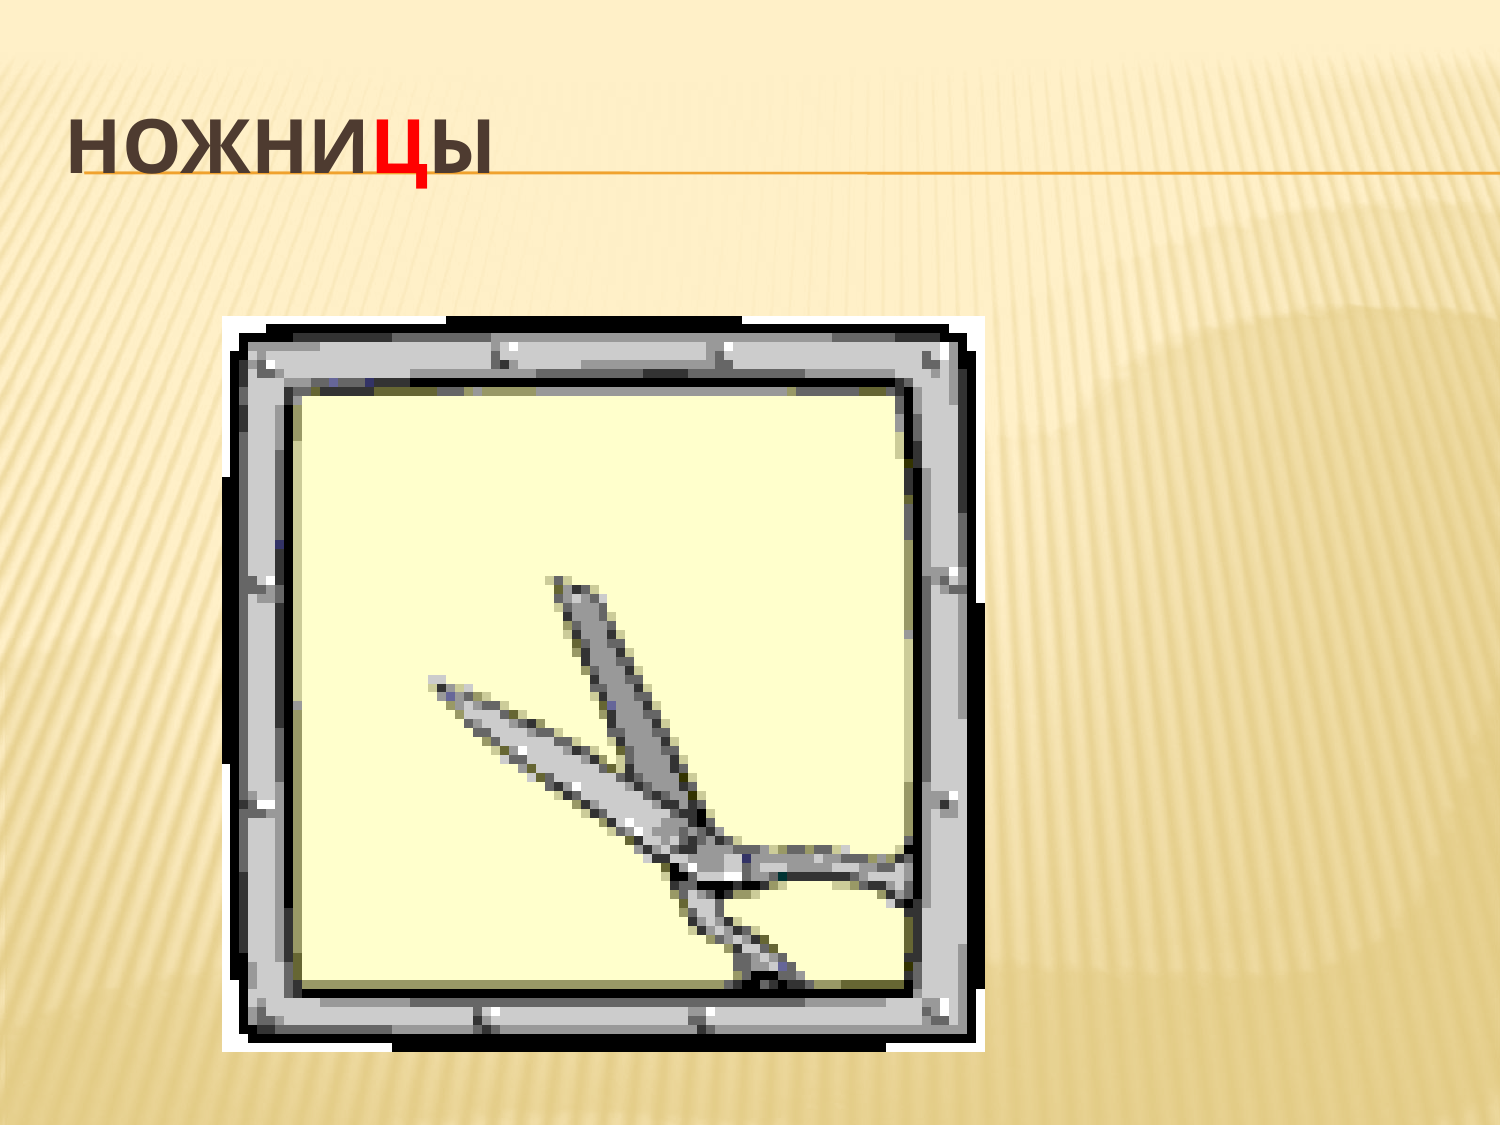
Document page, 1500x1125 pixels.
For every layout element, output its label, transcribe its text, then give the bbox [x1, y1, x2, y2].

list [222, 316, 985, 1052]
title ножницы [50, 75, 1475, 213]
